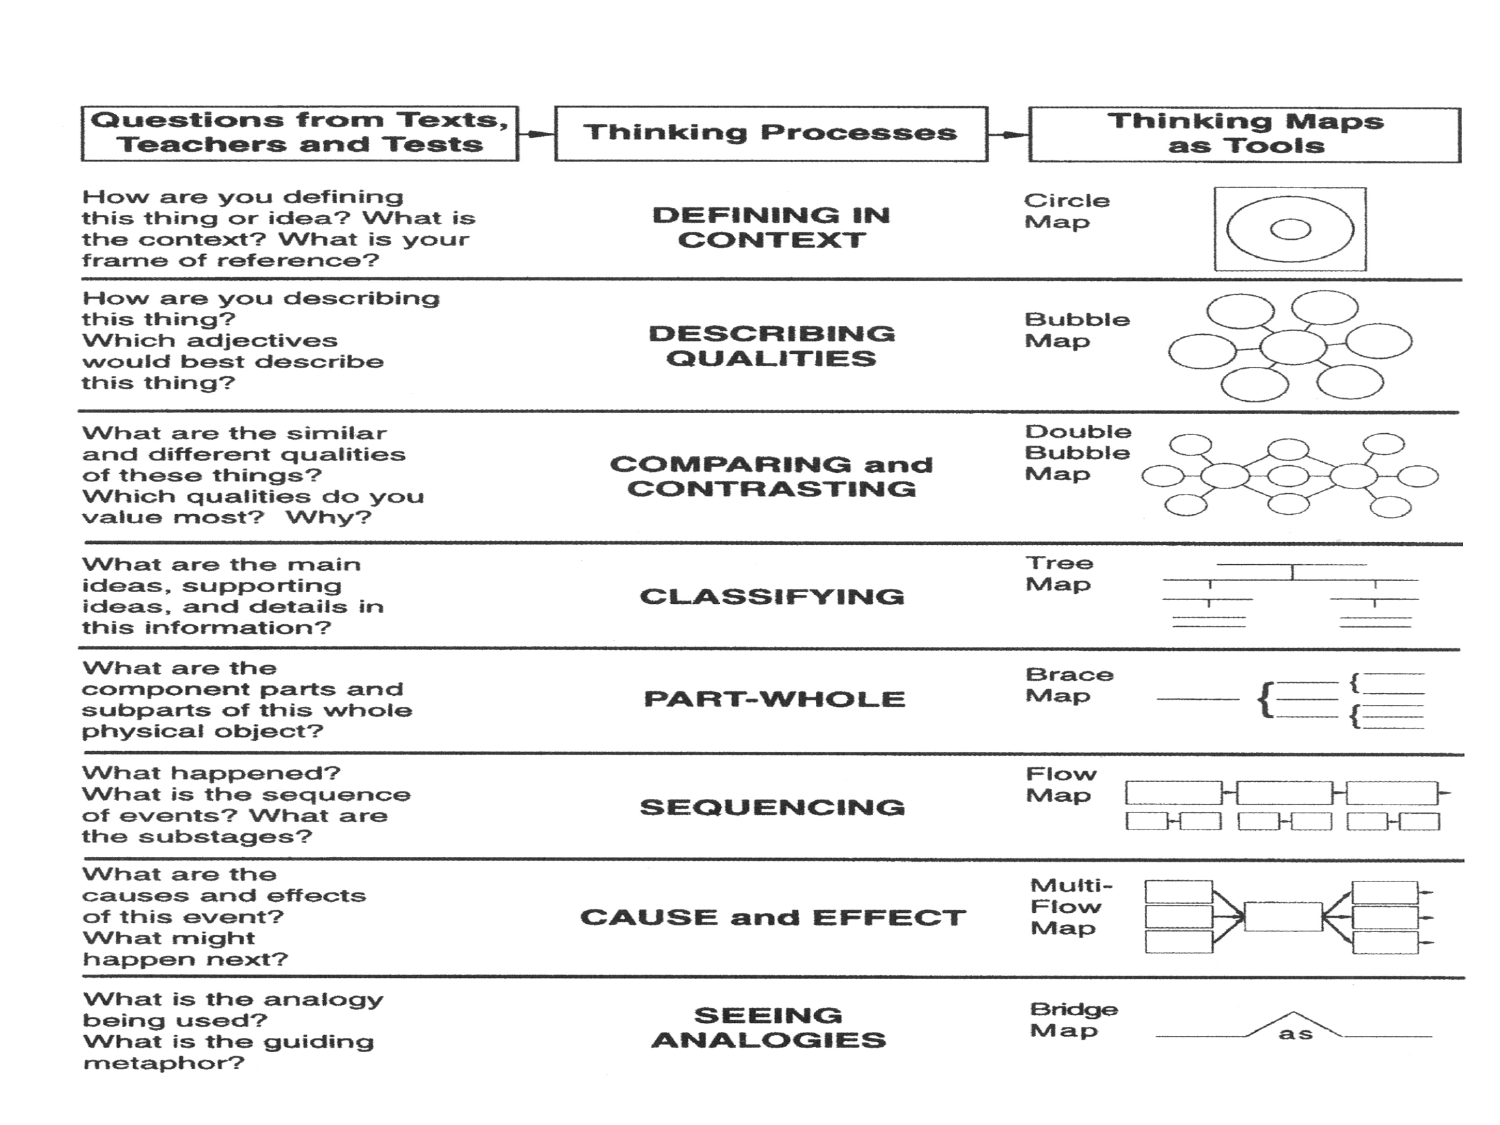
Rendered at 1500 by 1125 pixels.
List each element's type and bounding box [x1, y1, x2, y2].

list [62, 99, 1488, 1088]
